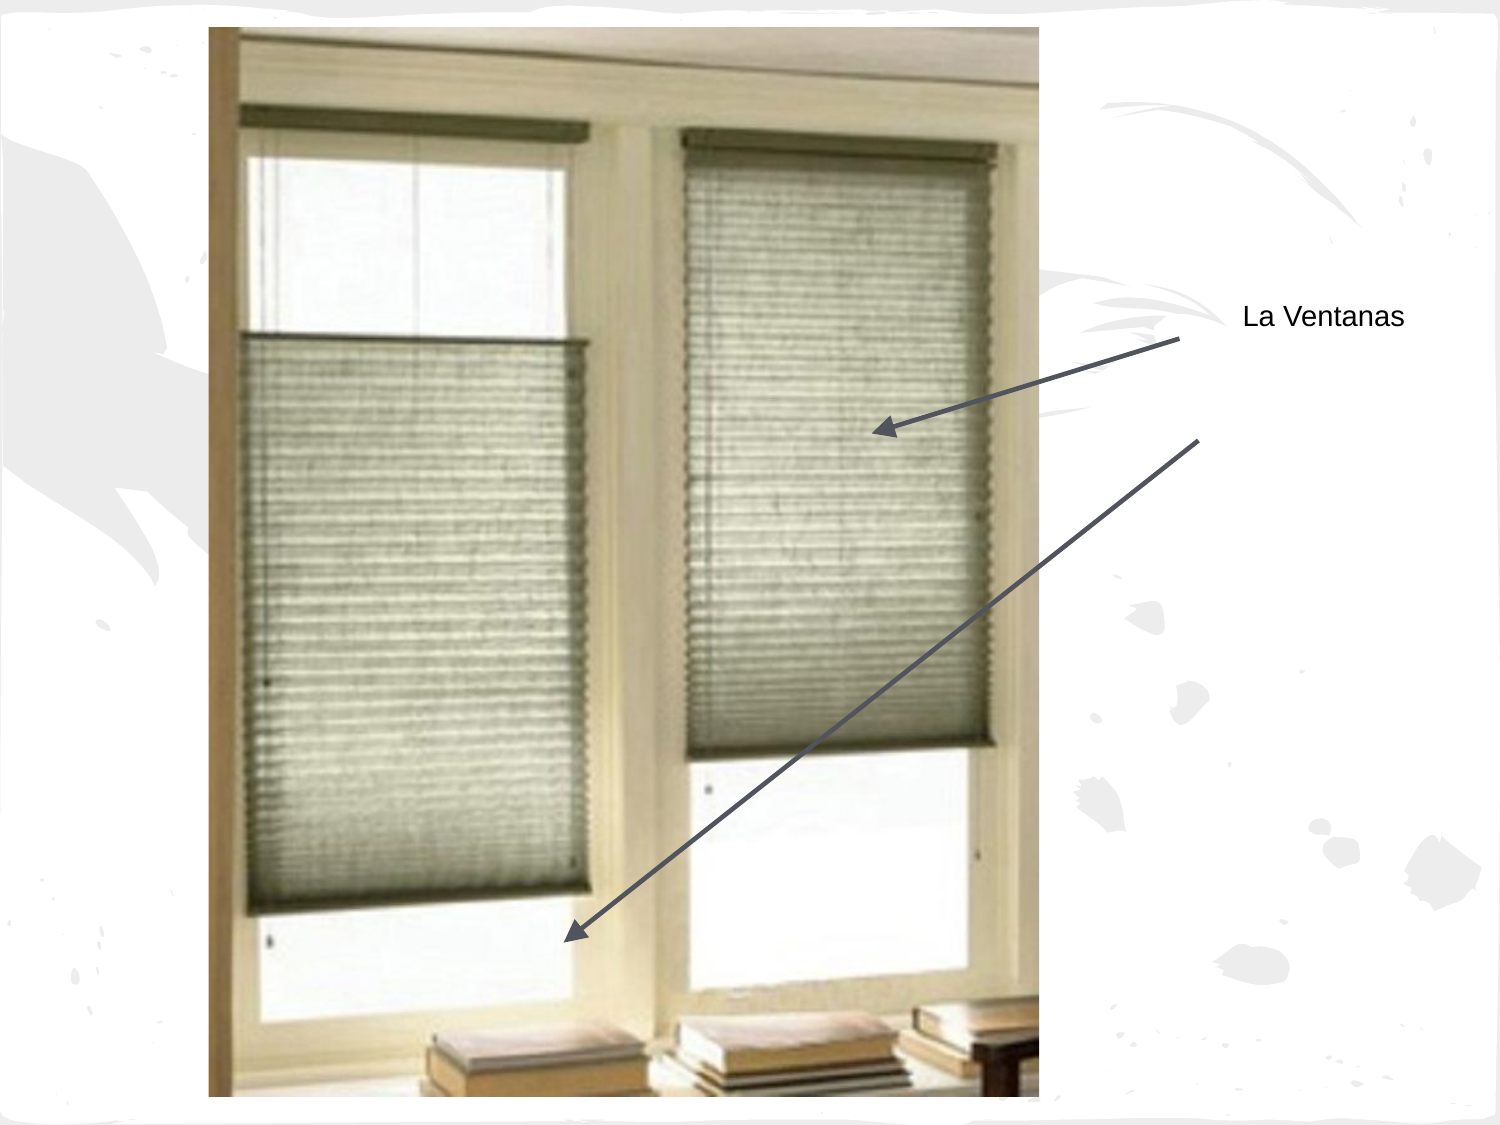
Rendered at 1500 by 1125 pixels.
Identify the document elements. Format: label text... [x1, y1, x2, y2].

text_box [208, 27, 1040, 1097]
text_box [871, 338, 1180, 434]
text_box La Ventanas [1227, 281, 1500, 571]
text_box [563, 440, 1199, 943]
